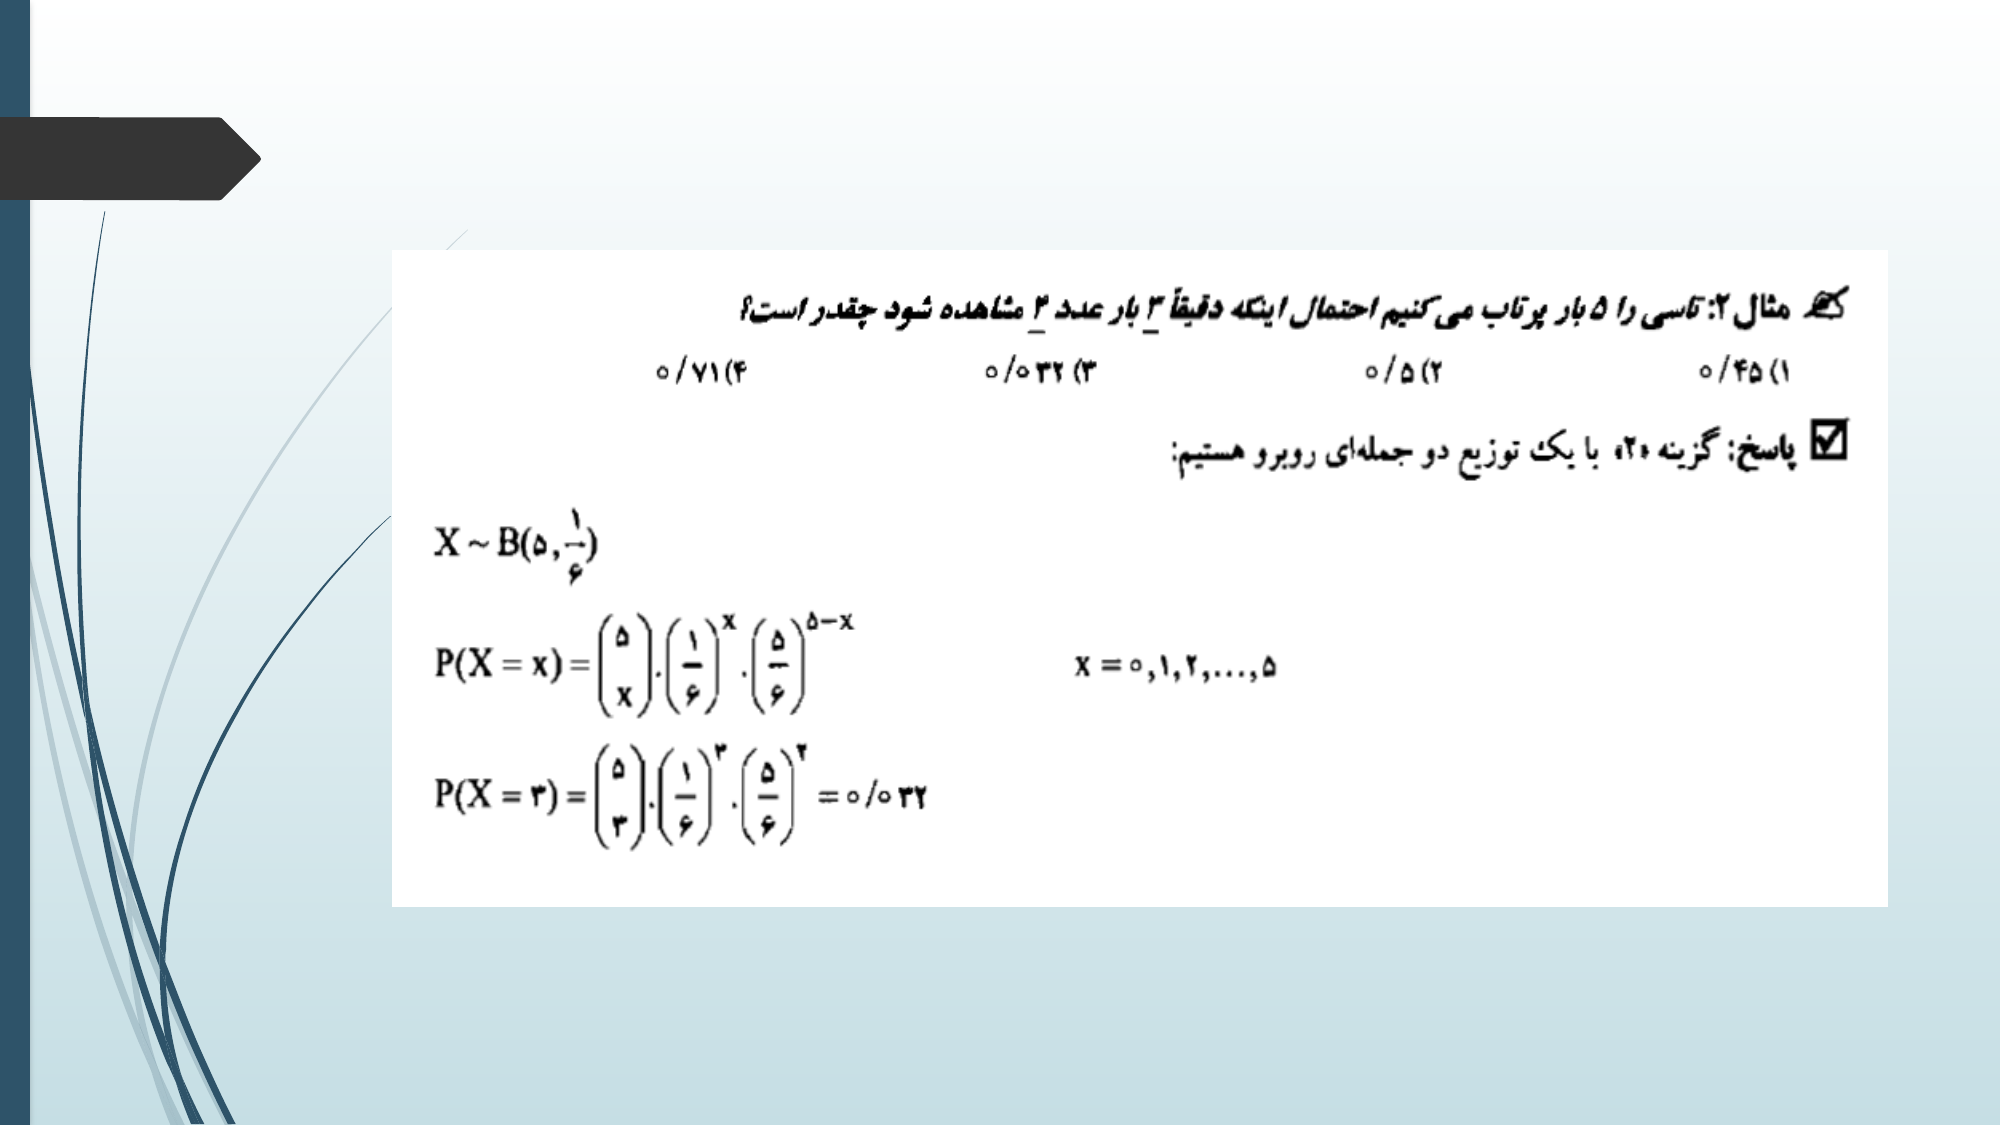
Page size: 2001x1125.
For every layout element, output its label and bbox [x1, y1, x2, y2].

list [392, 250, 1888, 907]
